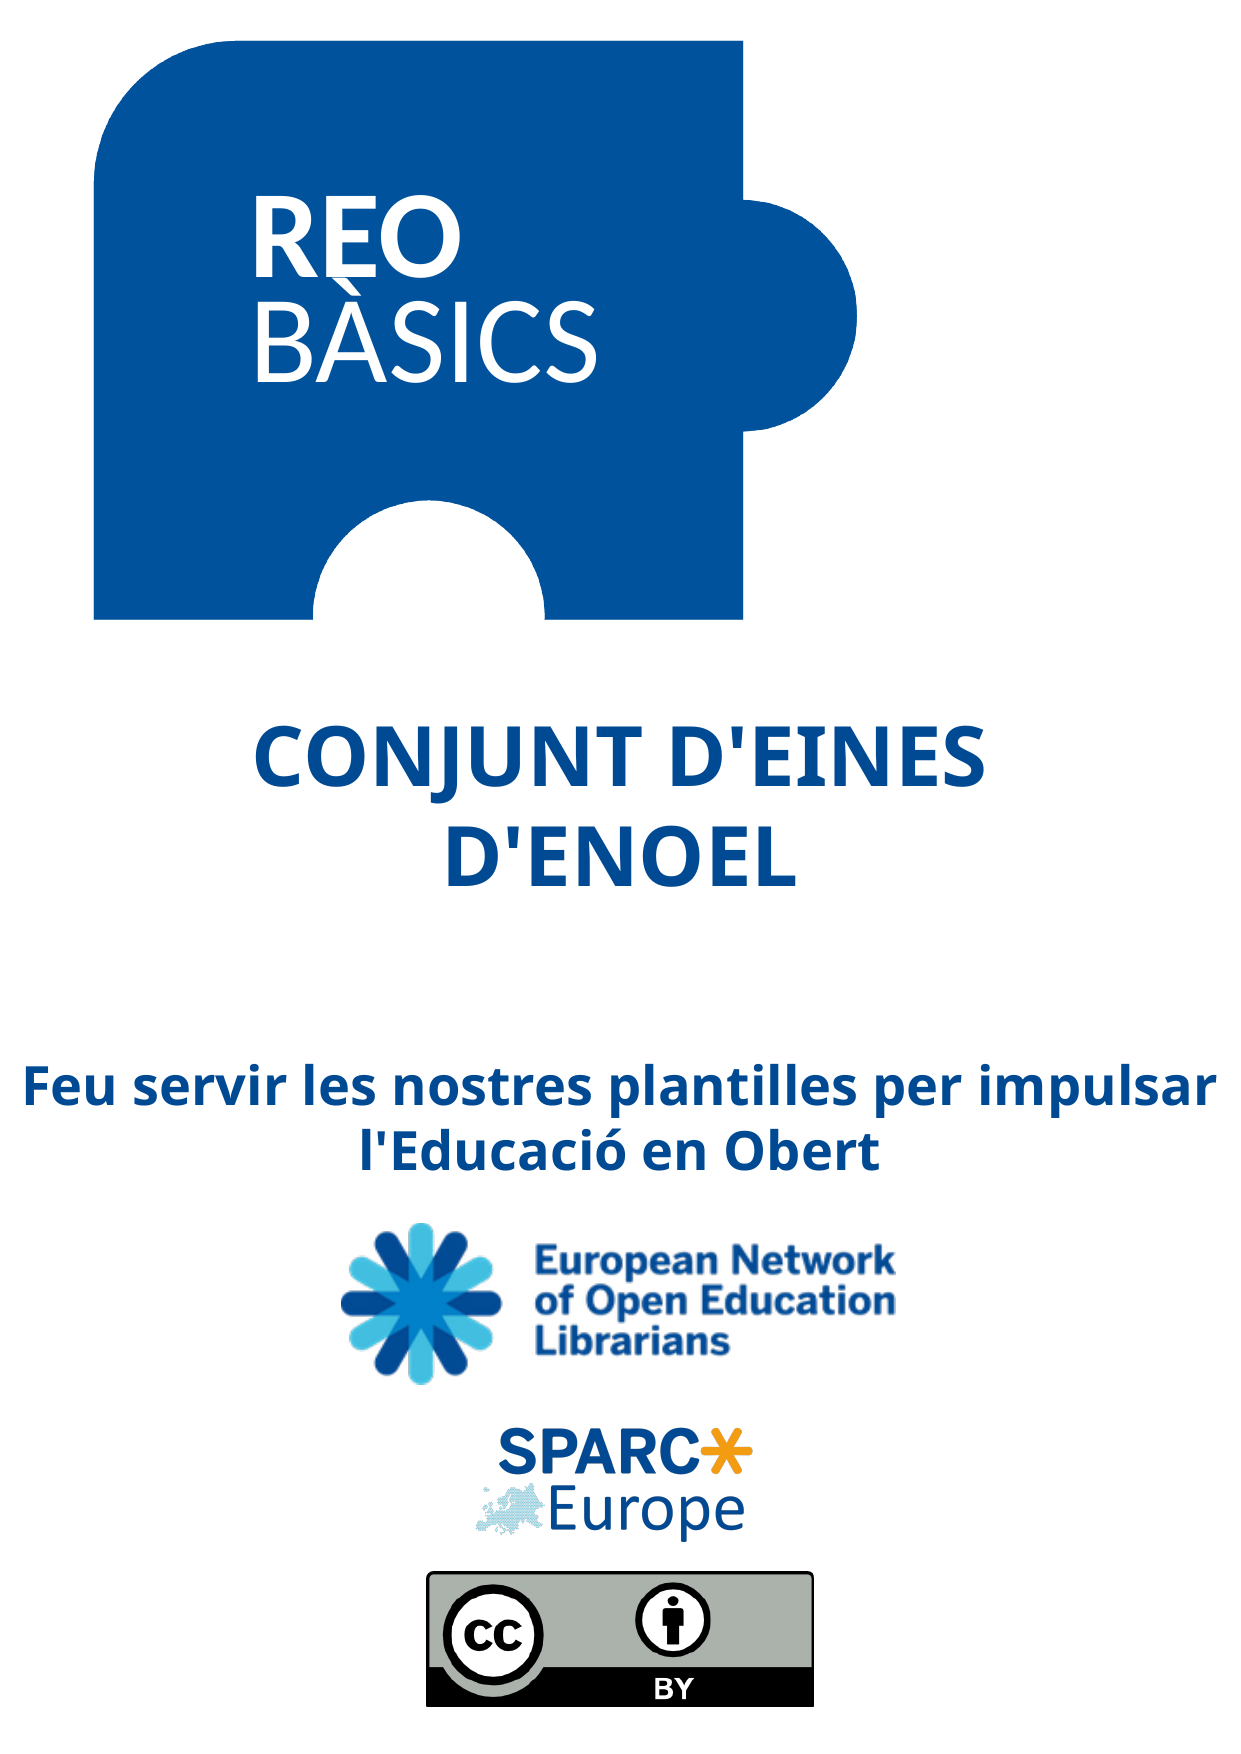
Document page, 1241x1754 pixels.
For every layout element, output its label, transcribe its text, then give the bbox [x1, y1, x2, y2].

text_box CONJUNT D'EINES D'ENOEL [93, 688, 1147, 919]
picture [341, 1222, 896, 1547]
text_box Feu servir les nostres plantilles per impulsar l'Educació en Obert [0, 1036, 1241, 1197]
picture [93, 40, 857, 620]
picture [425, 1571, 815, 1708]
